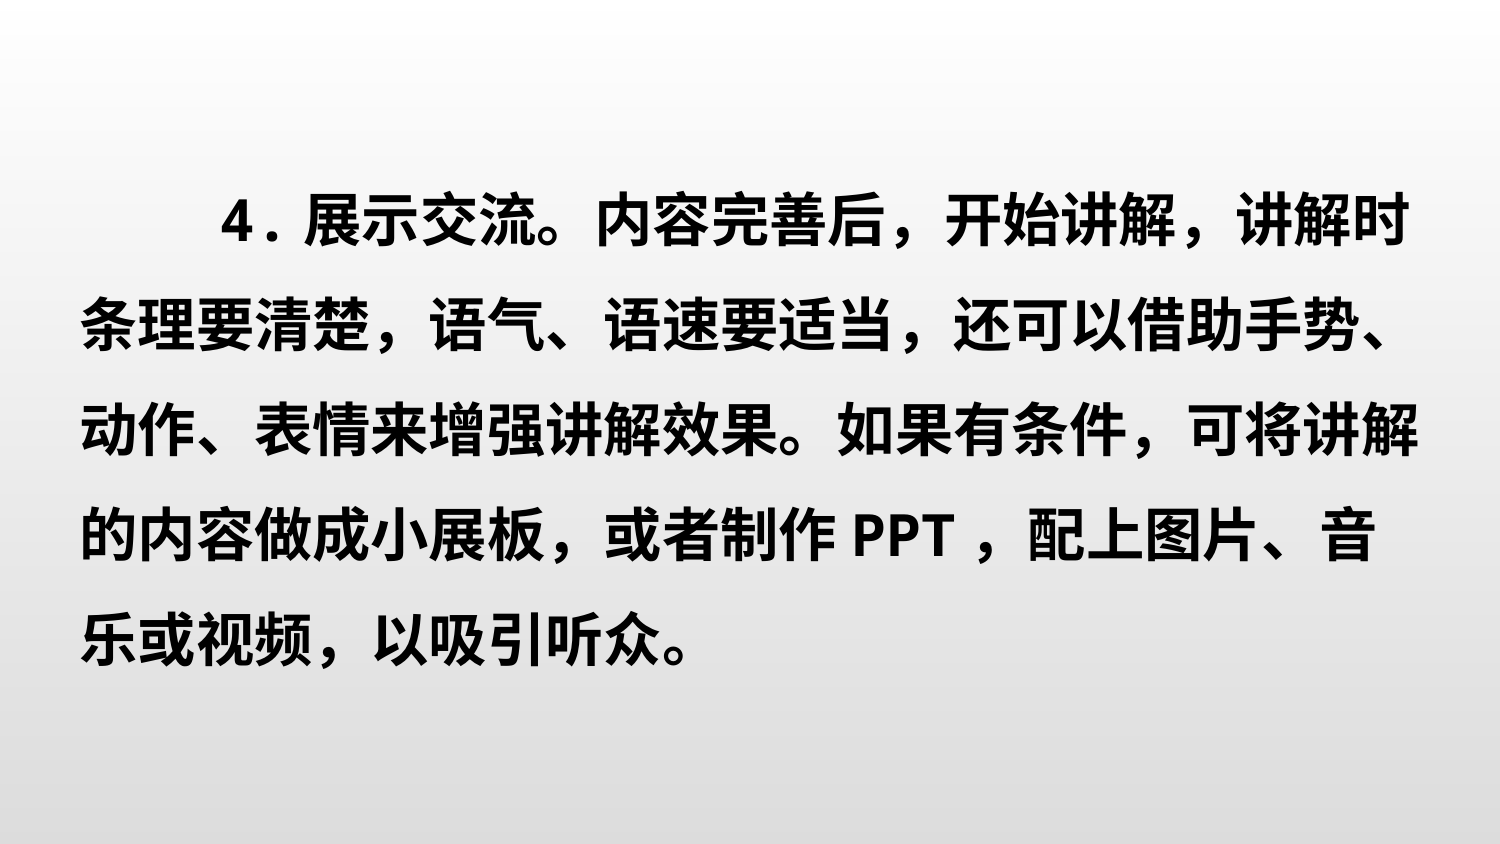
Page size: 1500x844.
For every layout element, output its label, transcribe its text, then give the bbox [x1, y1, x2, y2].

text_box 4.展示交流。内容完善后，开始讲解，讲解时条理要清楚，语气、语速要适当，还可以借助手势、动作、表情来增强讲解效果。如果有条件，可将讲解的内容做成小展板，或者制作PPT，配上图片、音乐或视频，以吸引听众。 [64, 141, 1447, 681]
